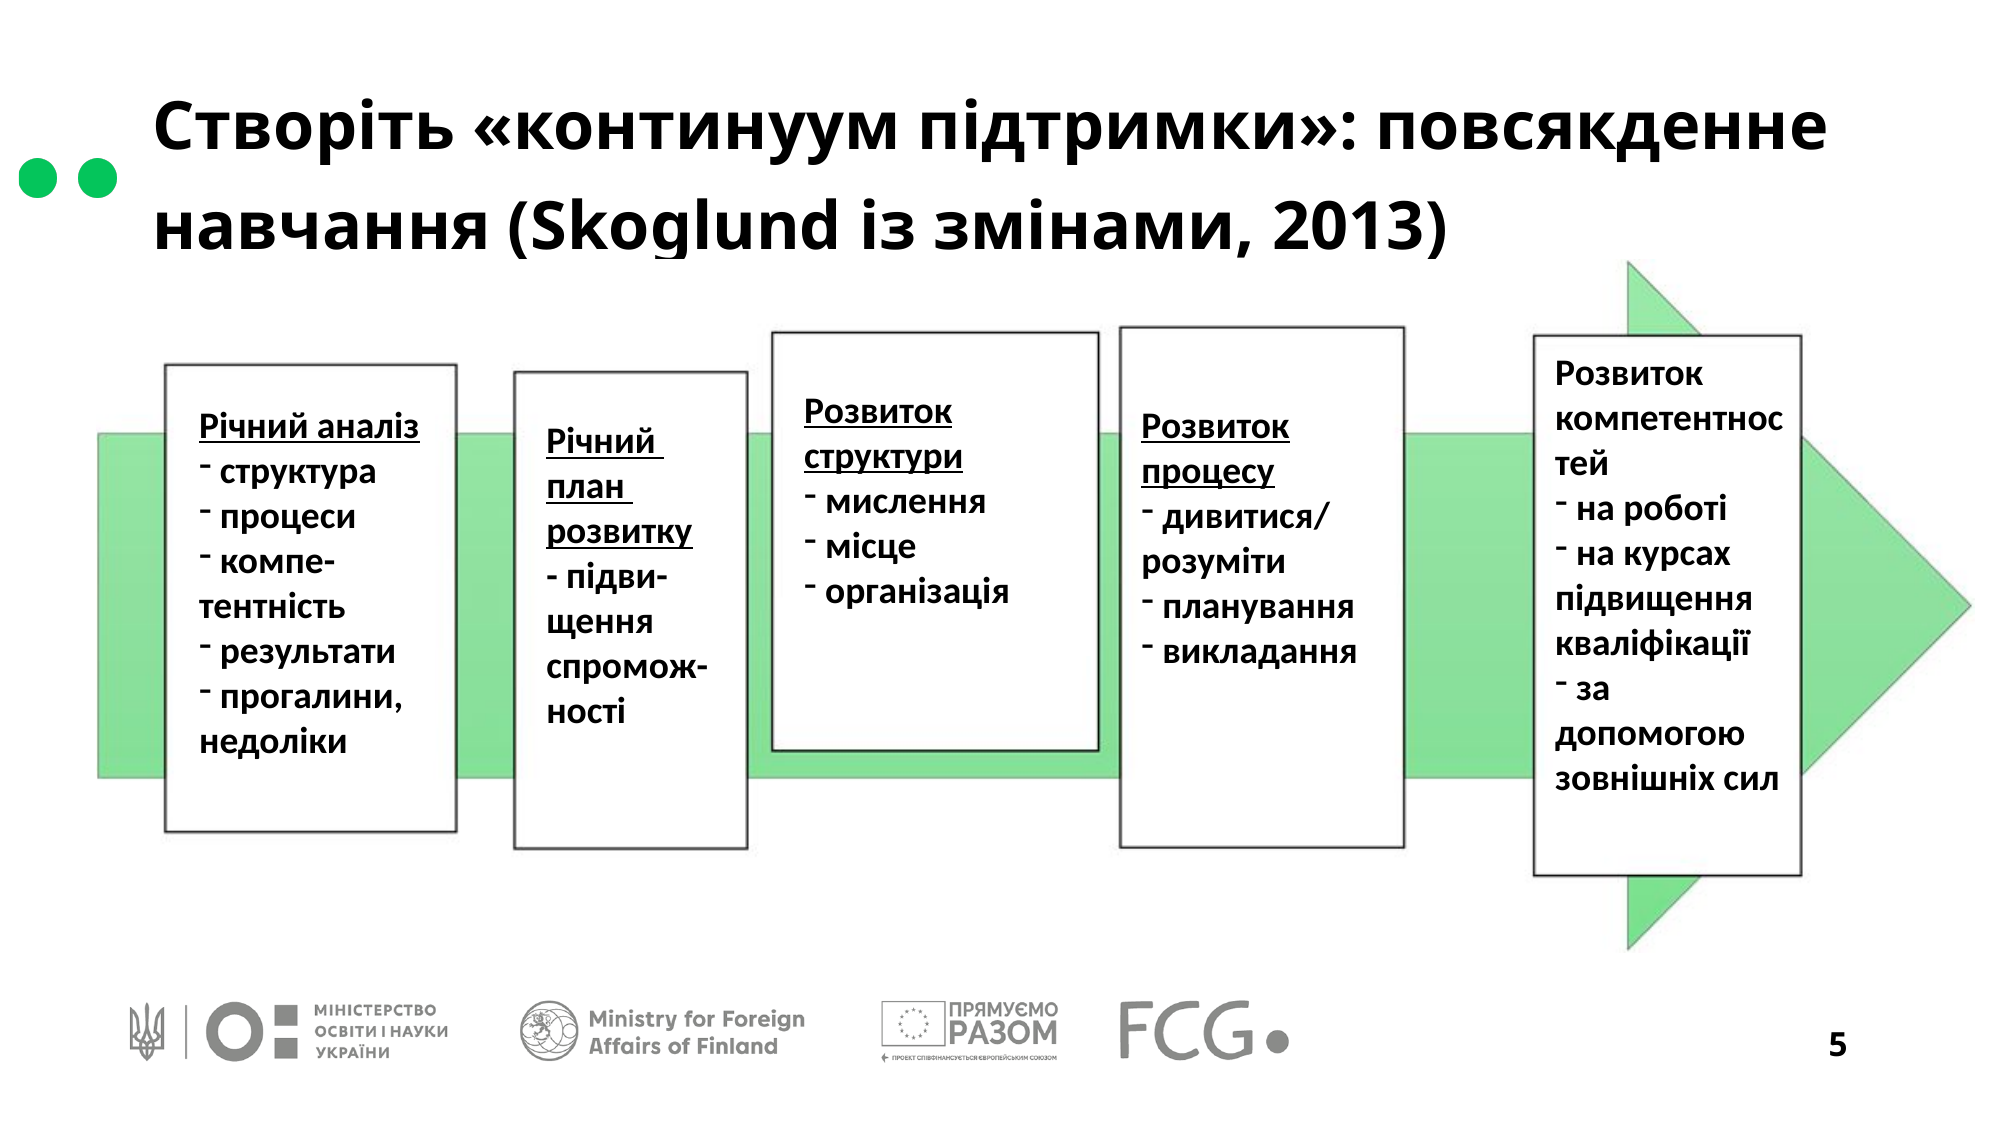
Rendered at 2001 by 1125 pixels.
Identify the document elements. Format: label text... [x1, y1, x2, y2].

picture [18, 158, 117, 198]
picture [42, 259, 1976, 1125]
title Створіть «континуум підтримки»: повсякденне навчання (Skoglund із змінами, 2013) [137, 54, 1863, 259]
slide_number 5 [1736, 1015, 1863, 1076]
